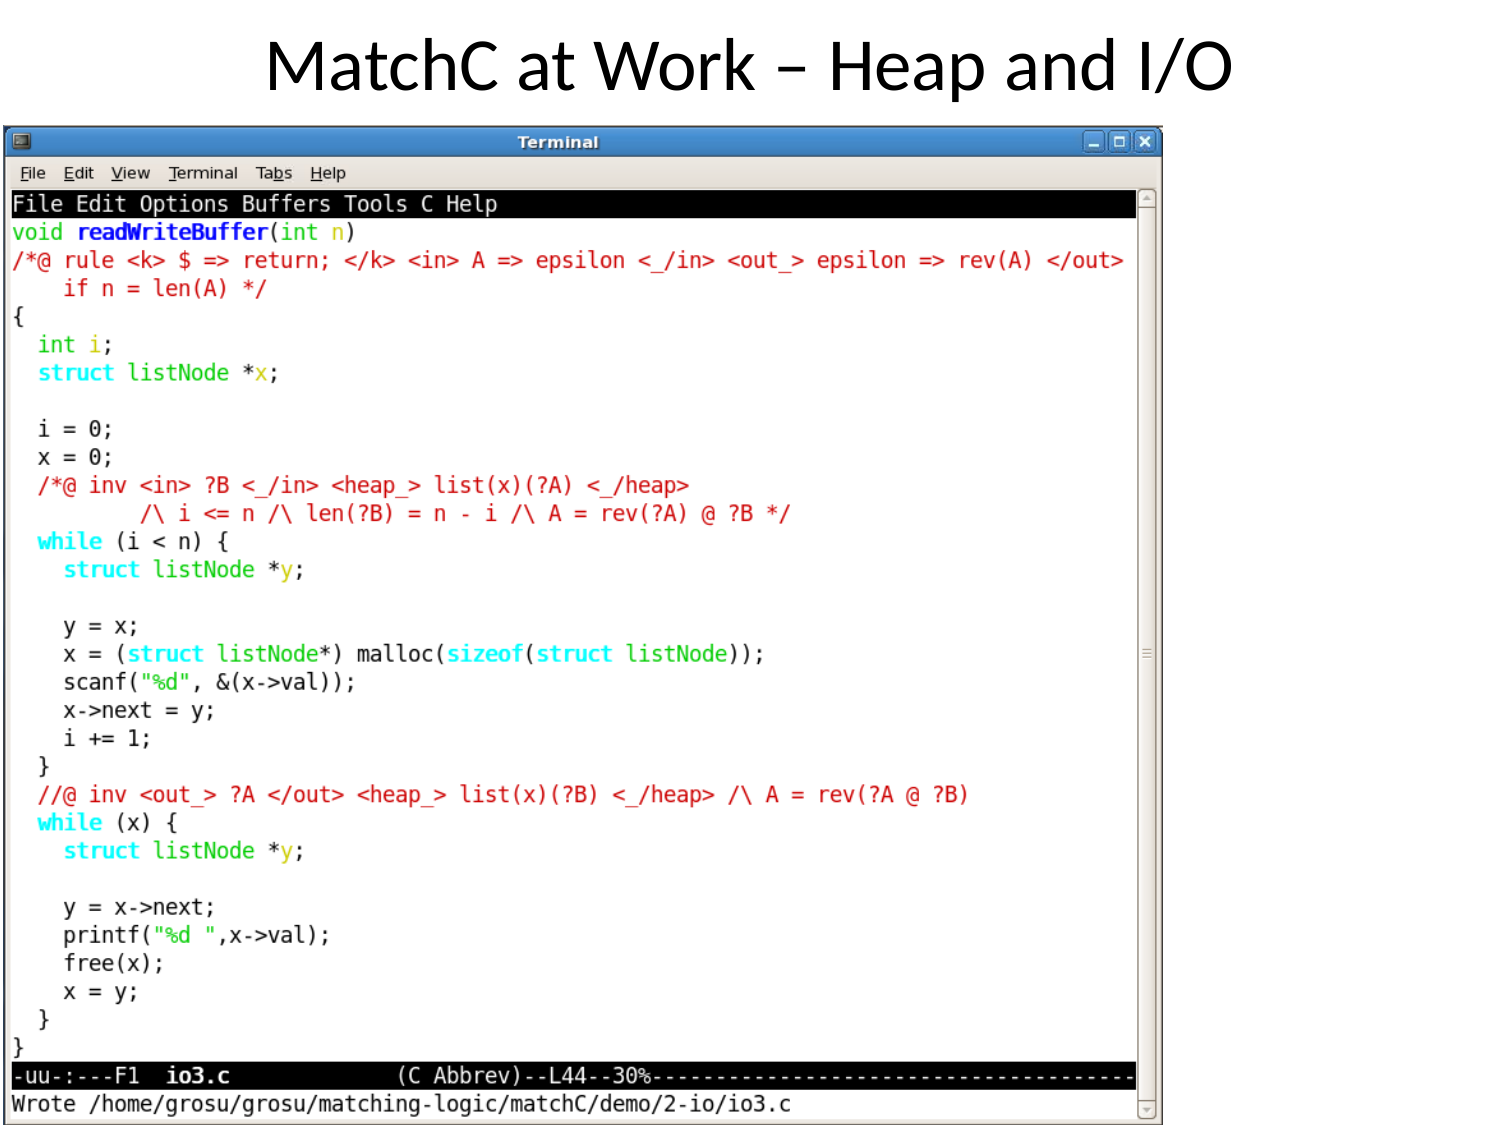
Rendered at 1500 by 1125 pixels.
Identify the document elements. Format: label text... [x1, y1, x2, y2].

picture [3, 125, 1163, 1125]
title MatchC at Work – Heap and I/O [75, 12, 1425, 108]
